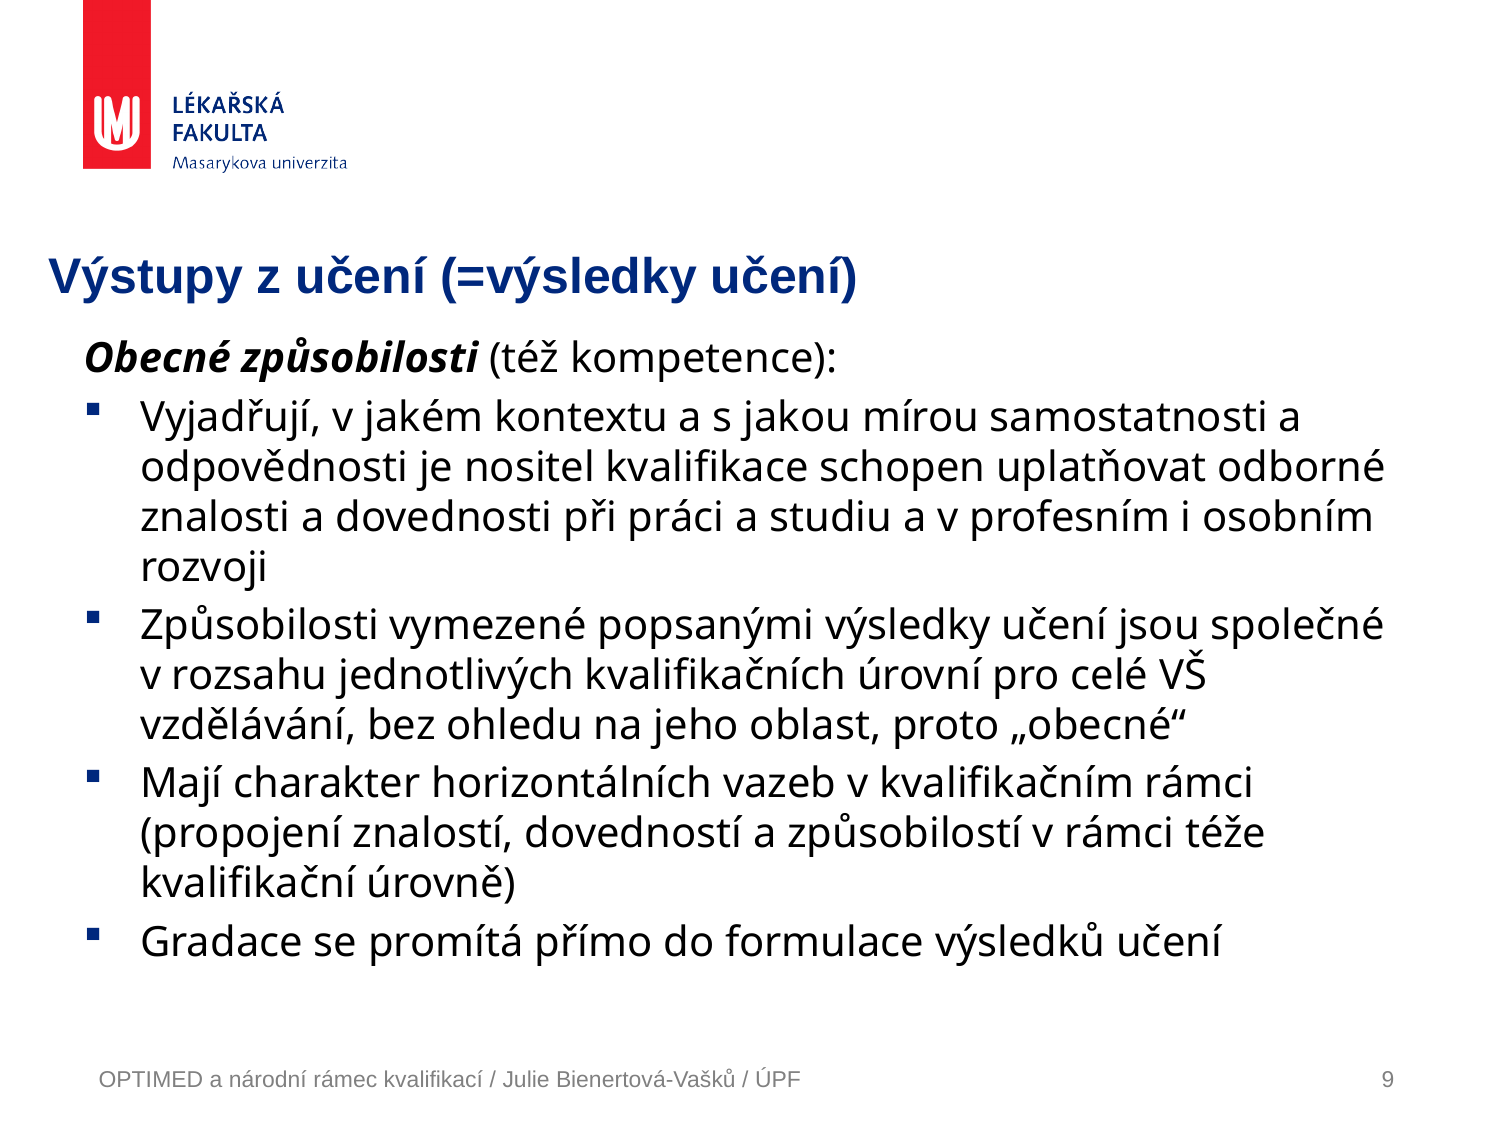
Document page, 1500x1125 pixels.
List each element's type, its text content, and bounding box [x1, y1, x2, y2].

picture [83, 0, 533, 180]
title Výstupy z učení (=výsledky učení) [48, 204, 1500, 311]
list Obecné způsobilosti (též kompetence): Vyjadřují, v jakém kontextu a s jakou mírou samostatnosti a odpovědnosti je nositel kvalifikace schopen uplatňovat odborné znalosti a dovednosti při práci a studiu a v profesním i osobním rozvoji Způsobilosti vymezené popsanými výsledky učení jsou společné v rozsahu jednotlivých kvalifikačních úrovní pro celé VŠ vzdělávání, bez ohledu na jeho oblast, proto „obecné“ Mají charakter horizontálních vazeb v kvalifikačním rámci (propojení znalostí, dovedností a způsobilostí v rámci téže kvalifikační úrovně) Gradace se promítá přímo do formulace výsledků učení [83, 331, 1410, 1006]
footer OPTIMED a národní rámec kvalifikací / Julie Bienertová-Vašků / ÚPF [83, 1046, 1104, 1100]
slide_number 9 [1125, 1046, 1410, 1100]
